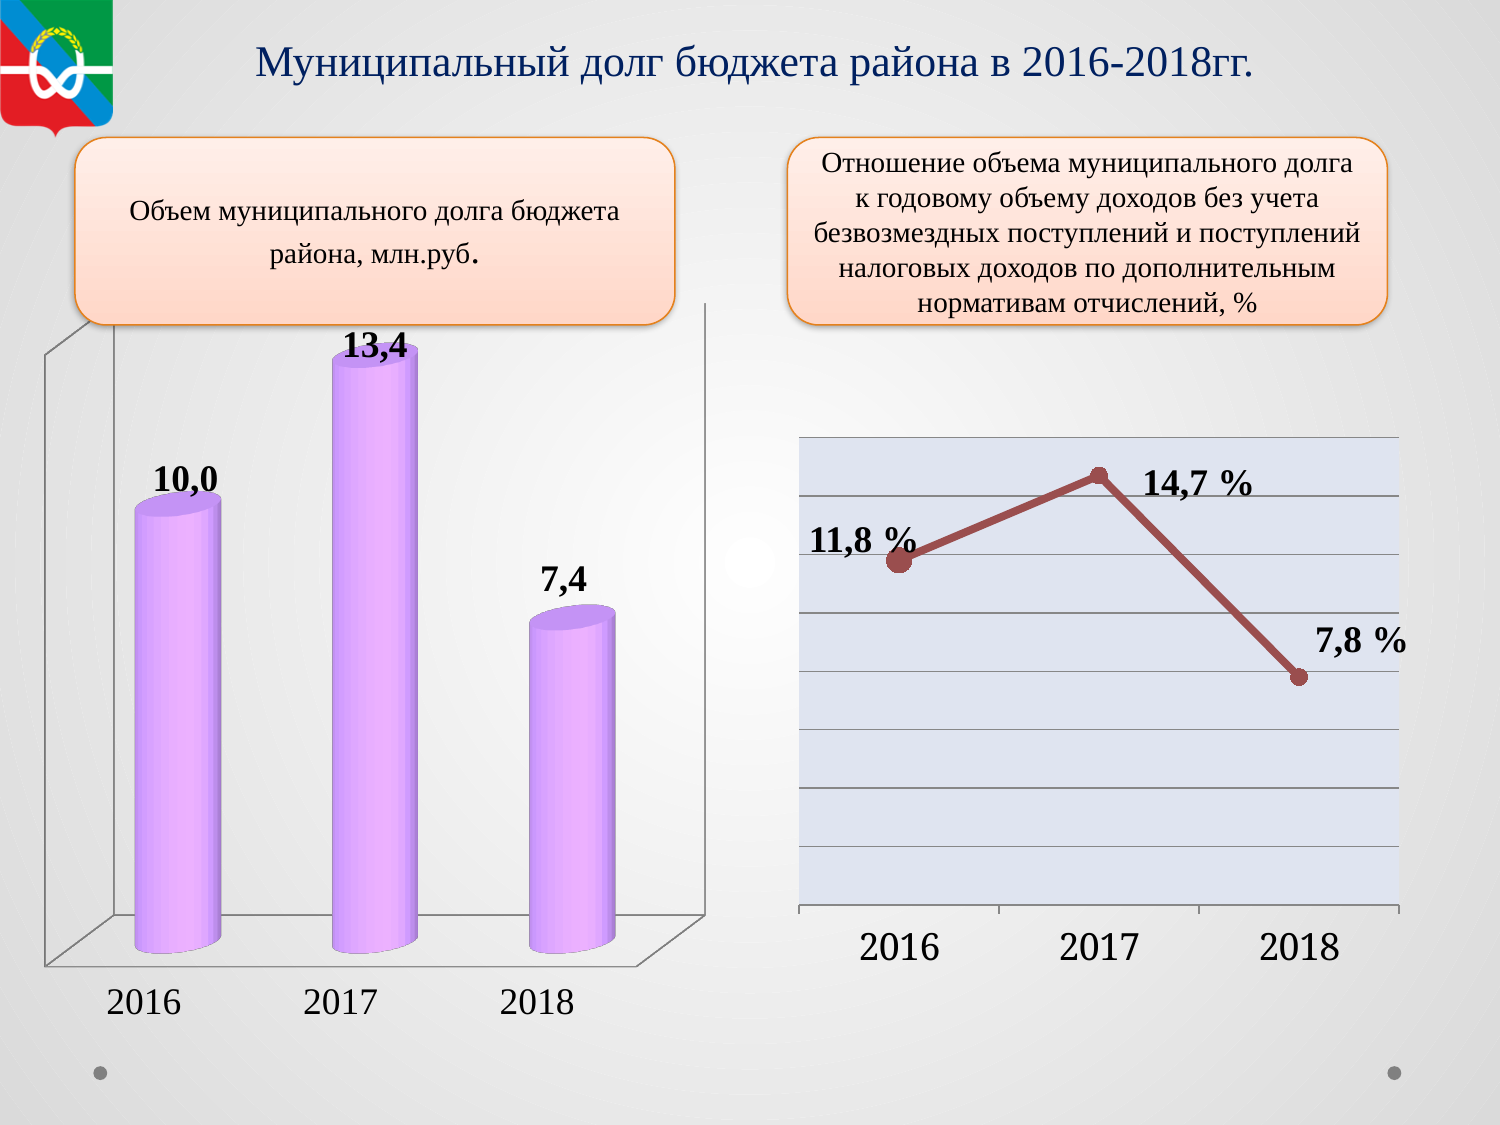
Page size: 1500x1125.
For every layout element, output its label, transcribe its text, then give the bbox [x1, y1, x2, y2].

text_box Отношение объема муниципального долга к годовому объему доходов без учета безвозмездных поступлений и поступлений налоговых доходов по дополнительным нормативам отчислений, % [786, 136, 1389, 326]
chart [30, 287, 719, 1038]
chart [786, 426, 1412, 983]
text_box 7,8 % [1417, 607, 1425, 668]
text_box Объем муниципального долга бюджета района, млн.руб. [74, 136, 676, 285]
text_box Муниципальный долг бюджета района в 2016-2018гг. [240, 24, 1271, 93]
picture [0, 0, 113, 138]
